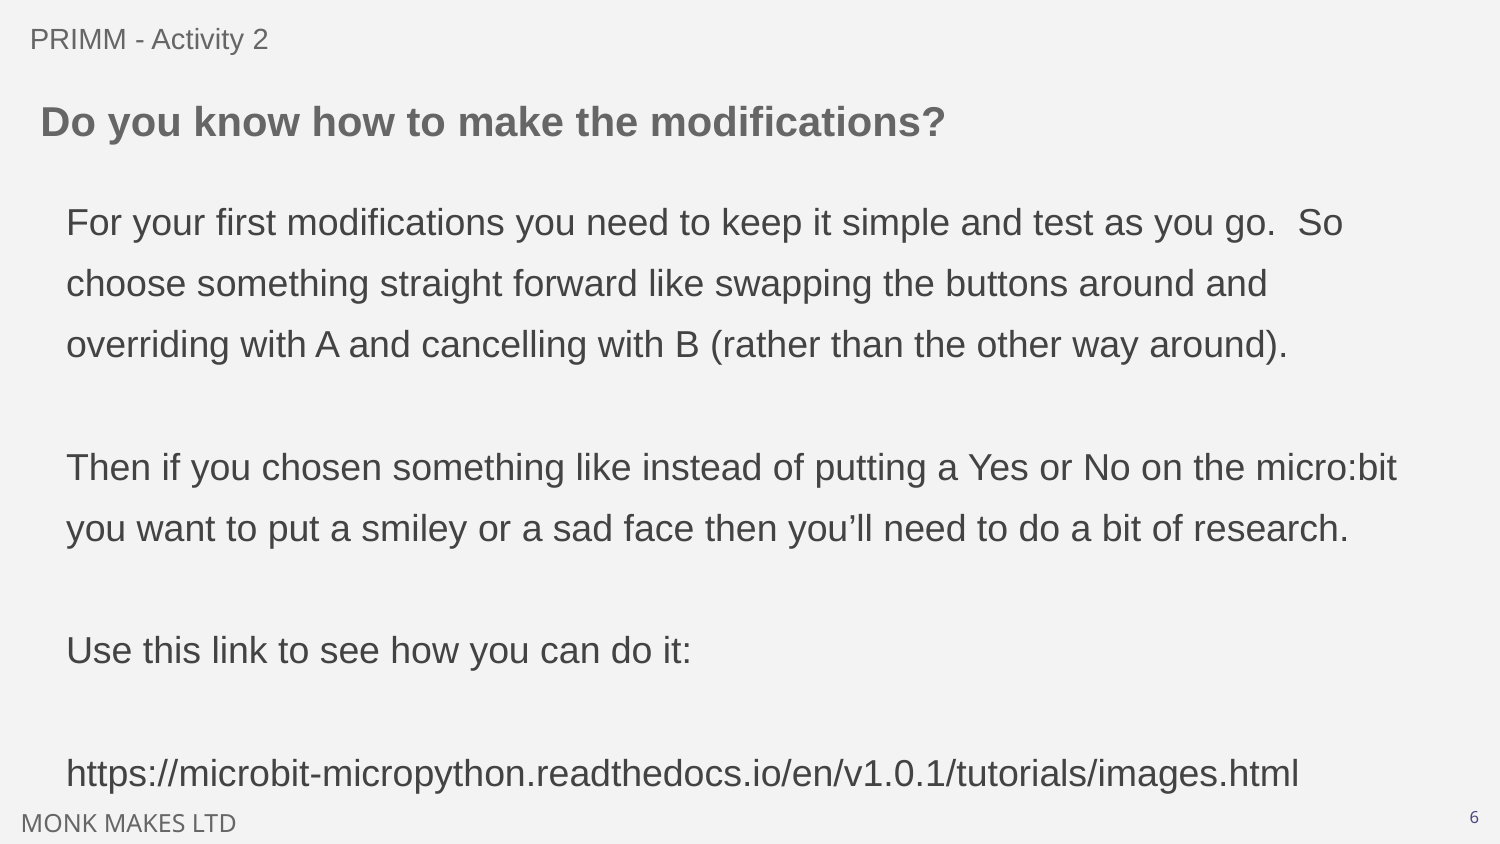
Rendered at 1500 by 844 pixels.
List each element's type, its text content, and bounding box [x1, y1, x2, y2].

title Do you know how to make the modifications? [25, 61, 1475, 178]
slide_number ‹#› [1448, 792, 1500, 844]
subtitle PRIMM - Activity 2 [14, 0, 1500, 52]
text_box For your first modifications you need to keep it simple and test as you go. So choose something straight forward like swapping the buttons around and overriding with A and cancelling with B (rather than the other way around). Then if you chosen something like instead of putting a Yes or No on the micro:bit you want to put a smiley or a sad face then you’ll need to do a bit of research. Use this link to see how you can do it: https://microbit-micropython.readthedocs.io/en/v1.0.1/tutorials/images.html [51, 166, 1449, 792]
